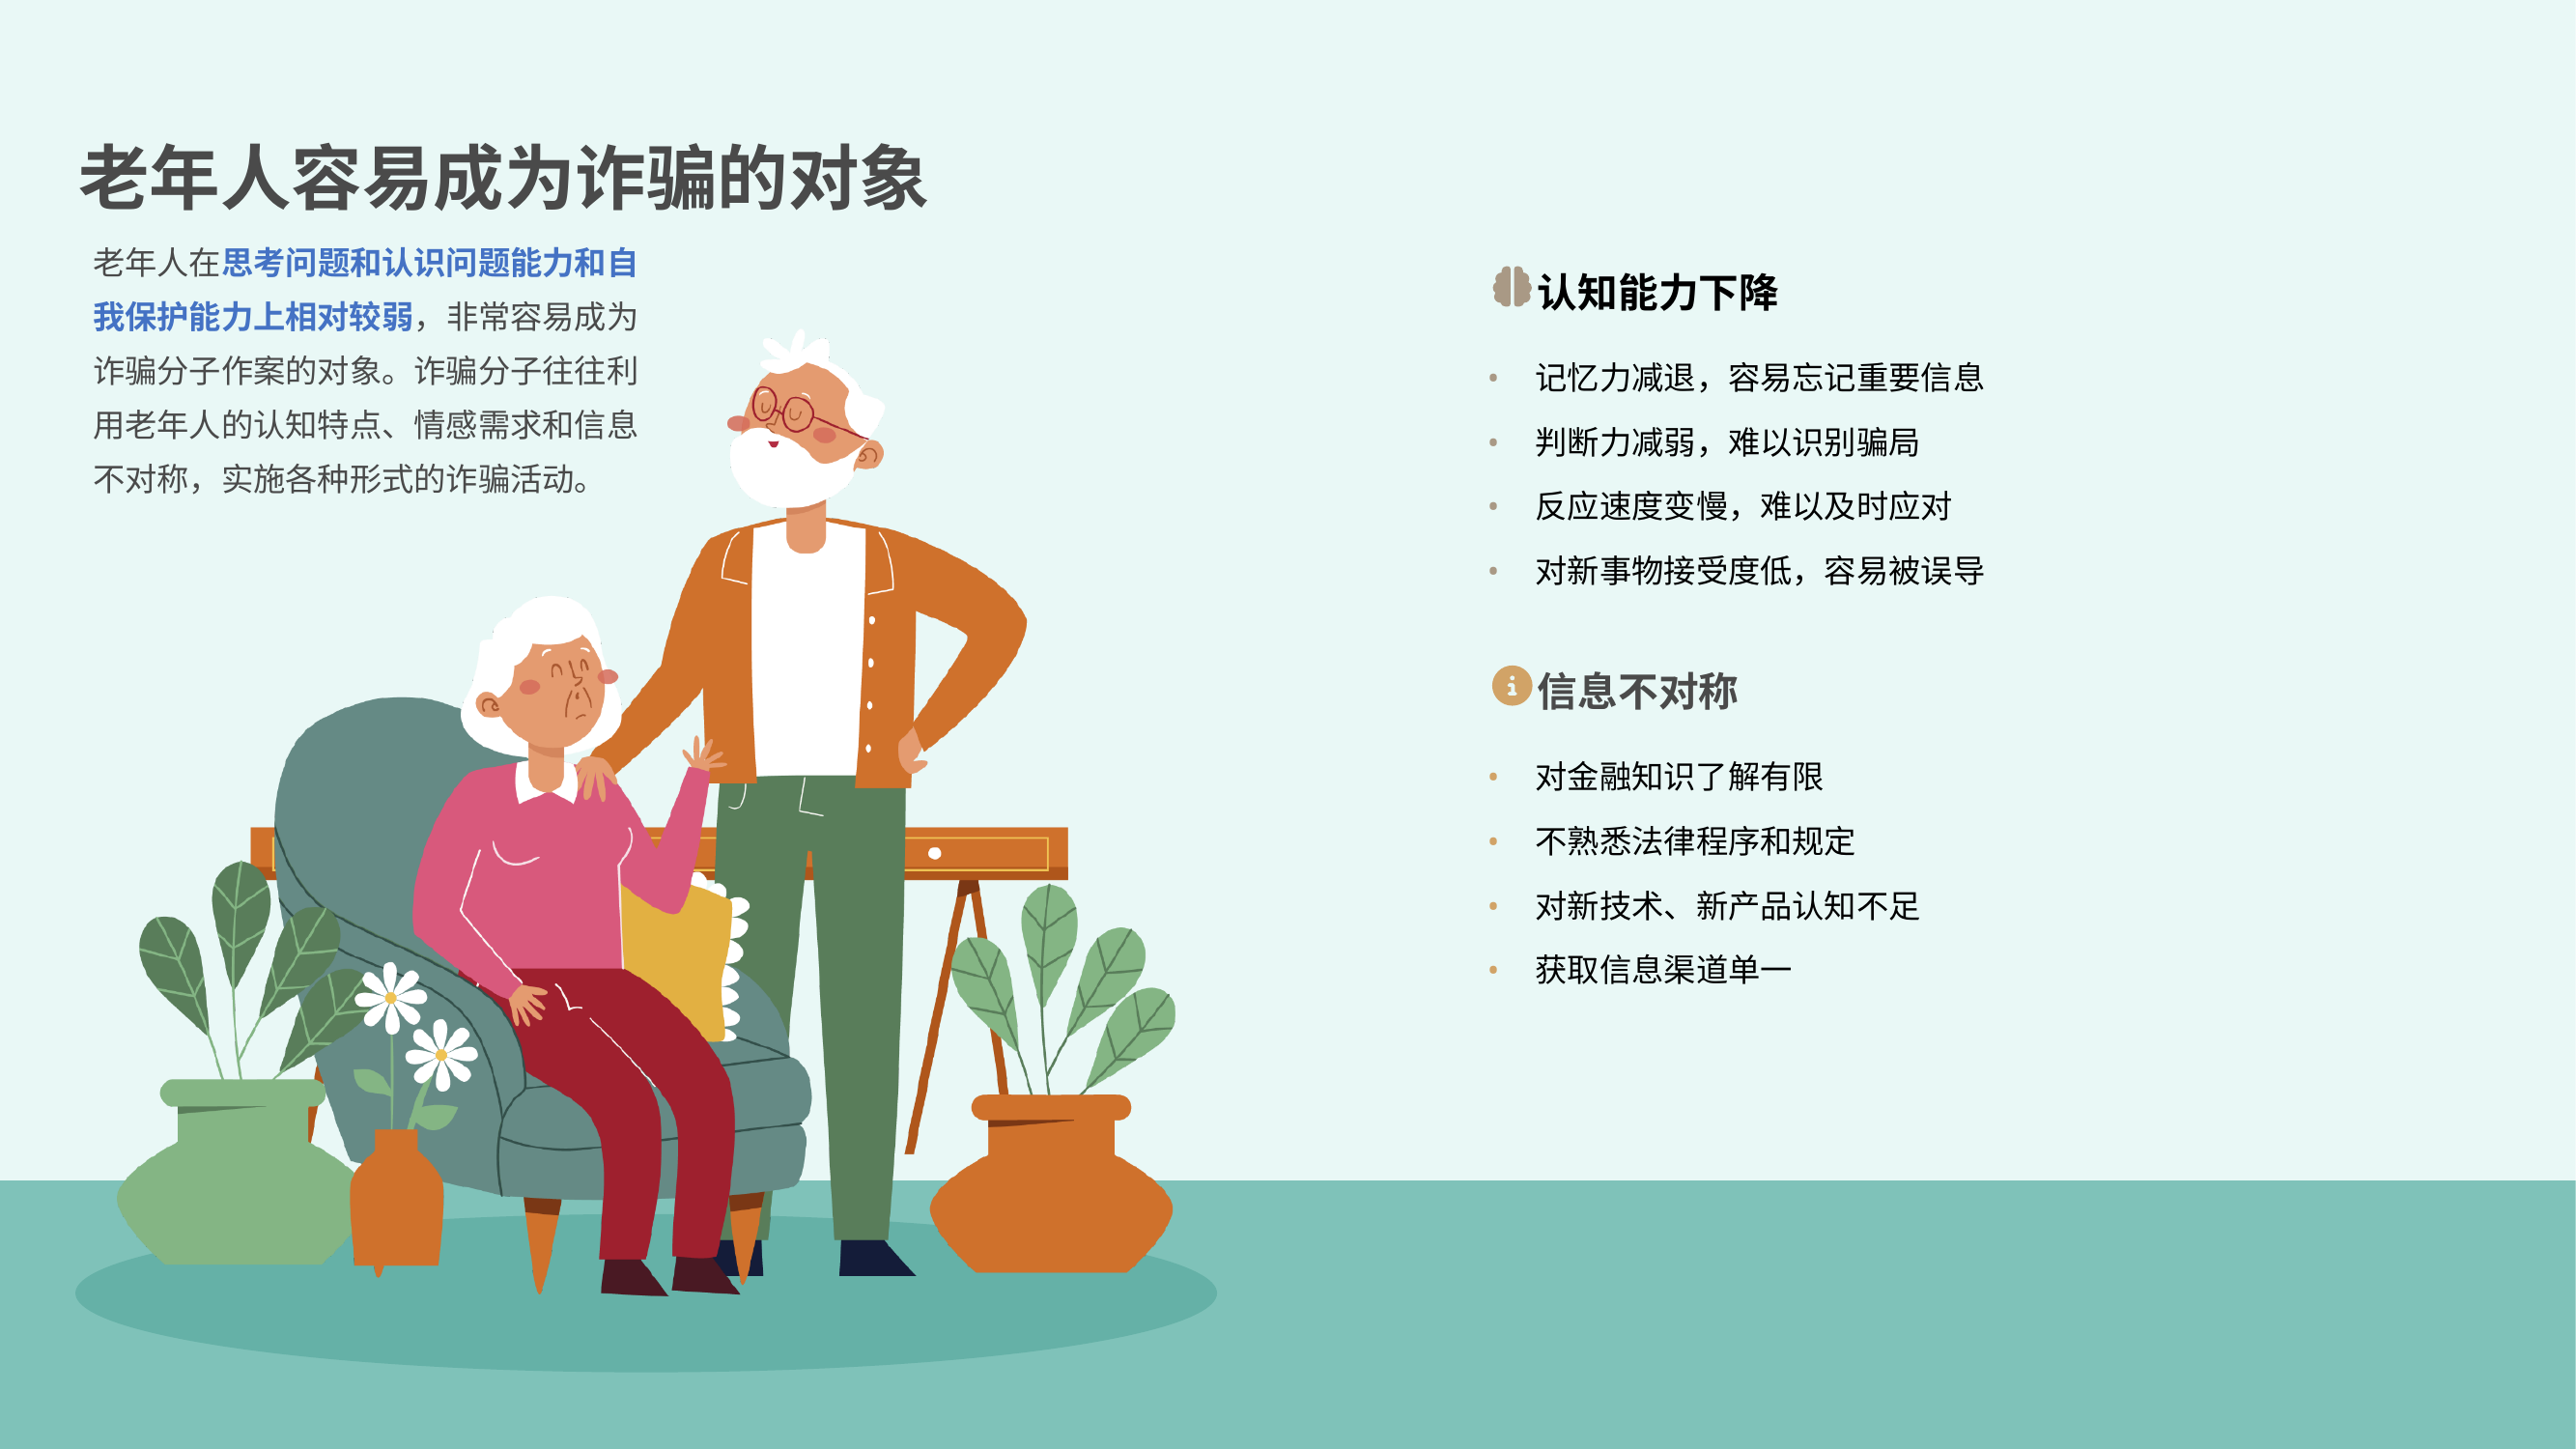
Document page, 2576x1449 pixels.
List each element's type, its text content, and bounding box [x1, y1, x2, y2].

text_box 对新技术、新产品认知不足 [1535, 874, 1939, 923]
text_box 老年人在思考问题和认识问题能力和自我保护能力上相对较弱，非常容易成为诈骗分子作案的对象。诈骗分子往往利用老年人的认知特点、情感需求和信息不对称，实施各种形式的诈骗活动。 [78, 220, 667, 612]
text_box 对金融知识了解有限 [1535, 746, 1842, 795]
text_box • [1486, 411, 1535, 460]
text_box 对新事物接受度低，容易被误导 [1535, 540, 2002, 589]
text_box 老年人容易成为诈骗的对象 [78, 141, 2533, 221]
text_box 认知能力下降 [1537, 258, 2576, 315]
text_box • [1486, 874, 1535, 923]
text_box • [1486, 347, 1535, 396]
text_box 不熟悉法律程序和规定 [1535, 810, 1874, 859]
text_box [1514, 266, 1532, 307]
text_box • [1486, 475, 1535, 525]
text_box 信息不对称 [1537, 657, 2576, 714]
text_box • [1486, 939, 1535, 988]
text_box 判断力减弱，难以识别骗局 [1535, 411, 1939, 460]
text_box [1492, 266, 1511, 307]
text_box 获取信息渠道单一 [1535, 939, 1809, 988]
text_box 记忆力减退，容易忘记重要信息 [1535, 347, 2002, 396]
text_box • [1486, 540, 1535, 589]
text_box 反应速度变慢，难以及时应对 [1535, 475, 1970, 525]
text_box • [1486, 810, 1535, 859]
text_box • [1486, 746, 1535, 795]
picture [117, 328, 1175, 1296]
text_box [1491, 665, 1533, 706]
